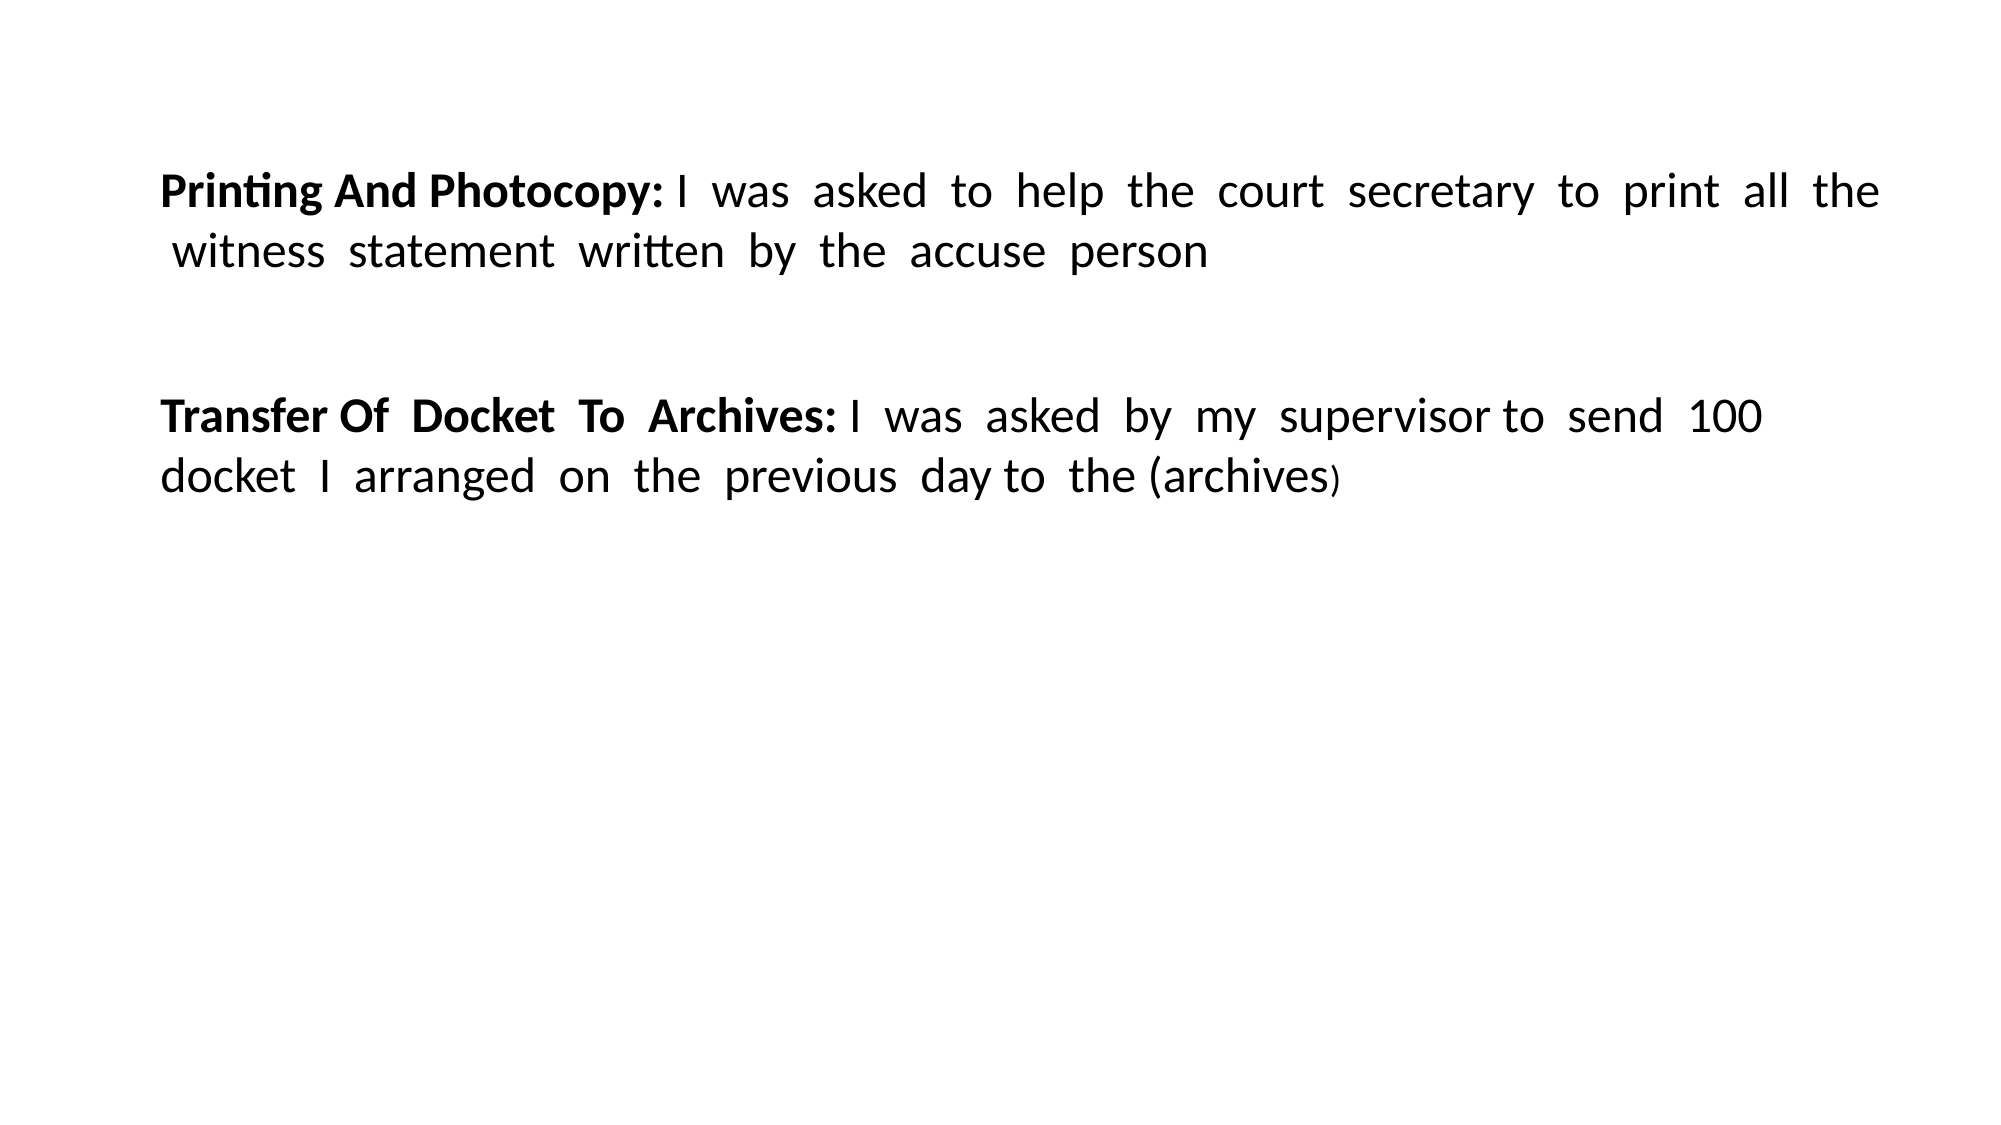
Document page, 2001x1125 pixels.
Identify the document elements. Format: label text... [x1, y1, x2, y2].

text_box Printing And Photocopy: I was asked to help the court secretary to print all the witness statement written by the accuse person Transfer Of Docket To Archives: I was asked by my supervisor to send 100 docket I arranged on the previous day to the (archives) [145, 149, 1900, 600]
